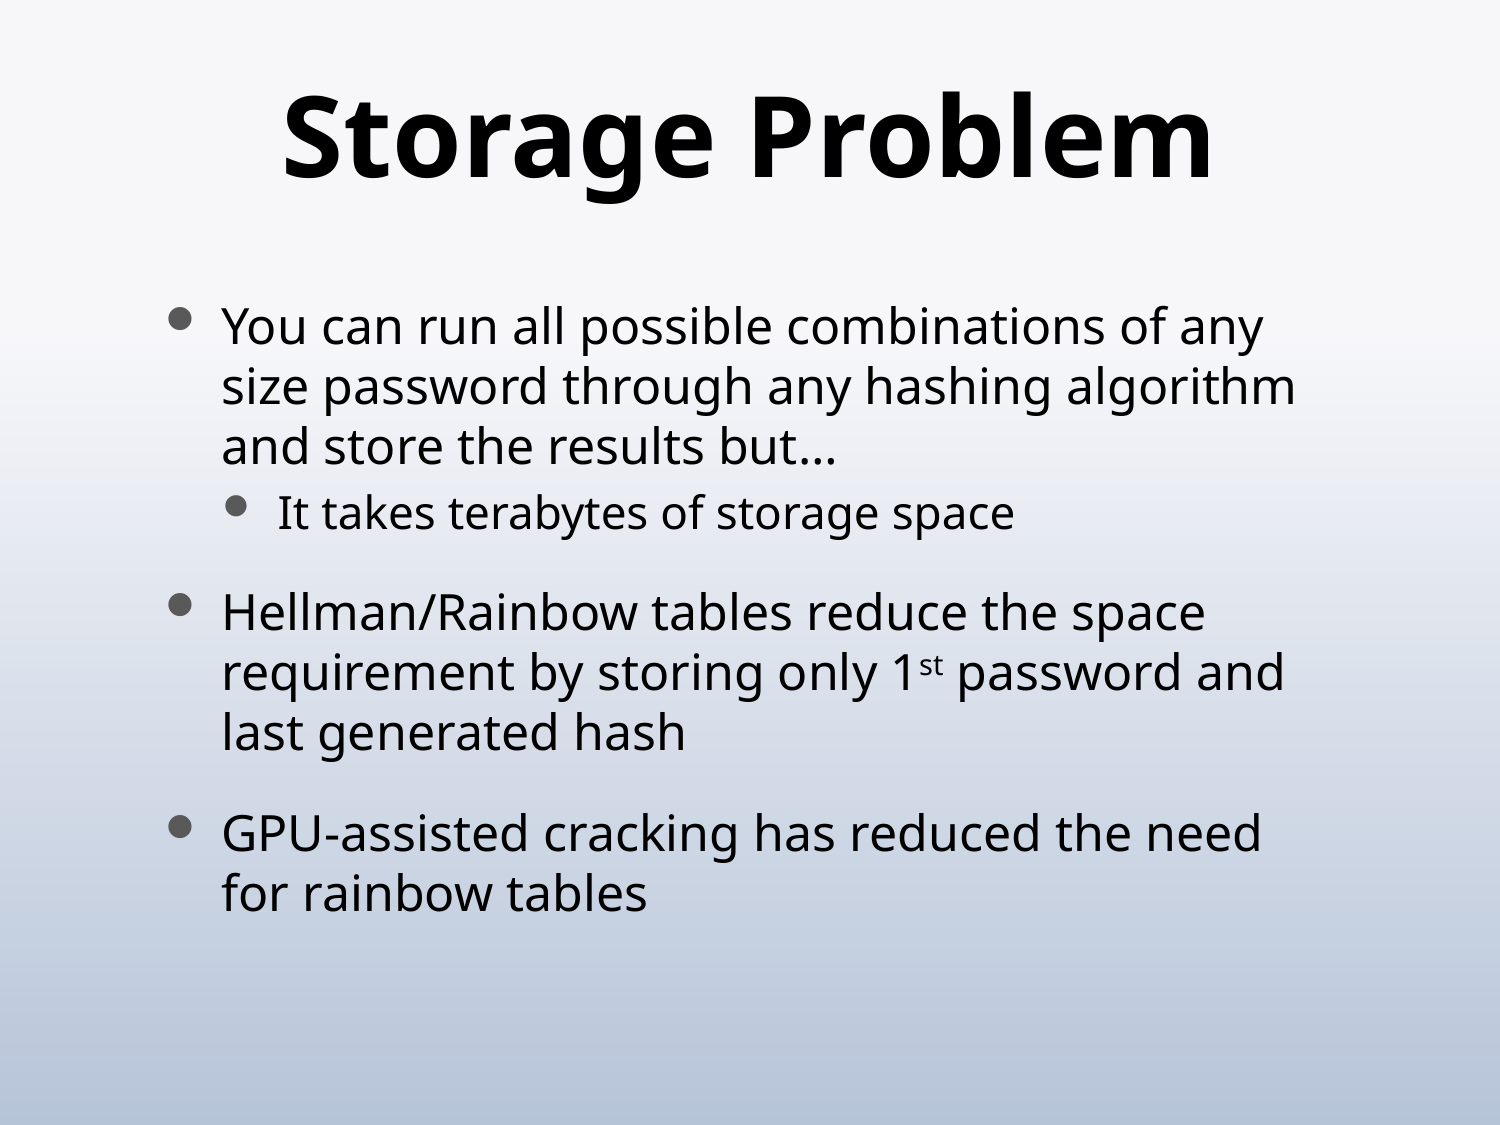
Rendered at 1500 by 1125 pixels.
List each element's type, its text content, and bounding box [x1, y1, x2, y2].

title Storage Problem [150, 37, 1350, 245]
list You can run all possible combinations of any size password through any hashing algorithm and store the results but… It takes terabytes of storage space Hellman/Rainbow tables reduce the space requirement by storing only 1st password and last generated hash GPU-assisted cracking has reduced the need for rainbow tables [150, 286, 1350, 993]
